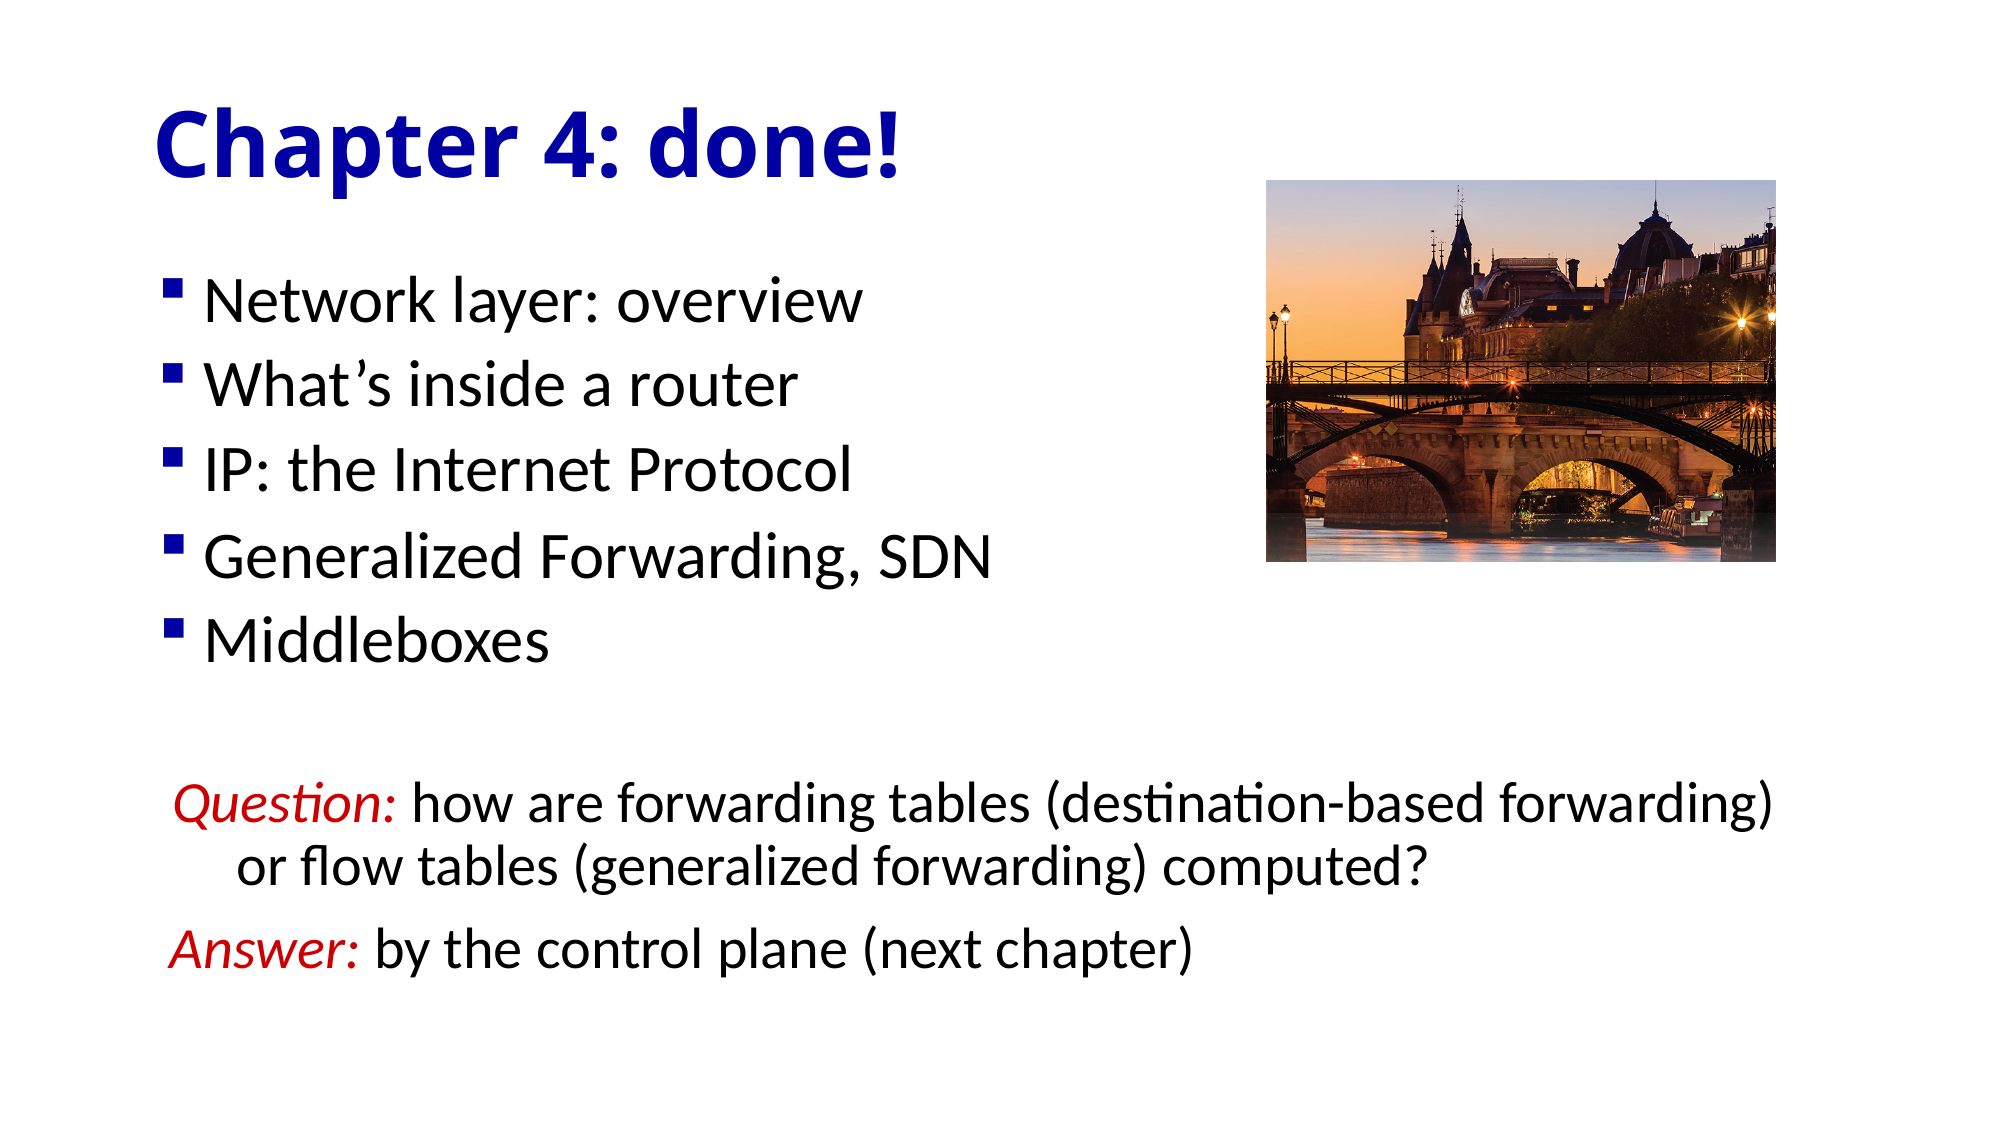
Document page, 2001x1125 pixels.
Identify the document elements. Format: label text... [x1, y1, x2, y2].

picture [1266, 180, 1776, 562]
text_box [121, 257, 1208, 697]
title Chapter 4: done! [137, 74, 1863, 221]
list Question: how are forwarding tables (destination-based forwarding) or flow tables (generalized forwarding) computed? Answer: by the control plane (next chapter) [154, 764, 1832, 1060]
